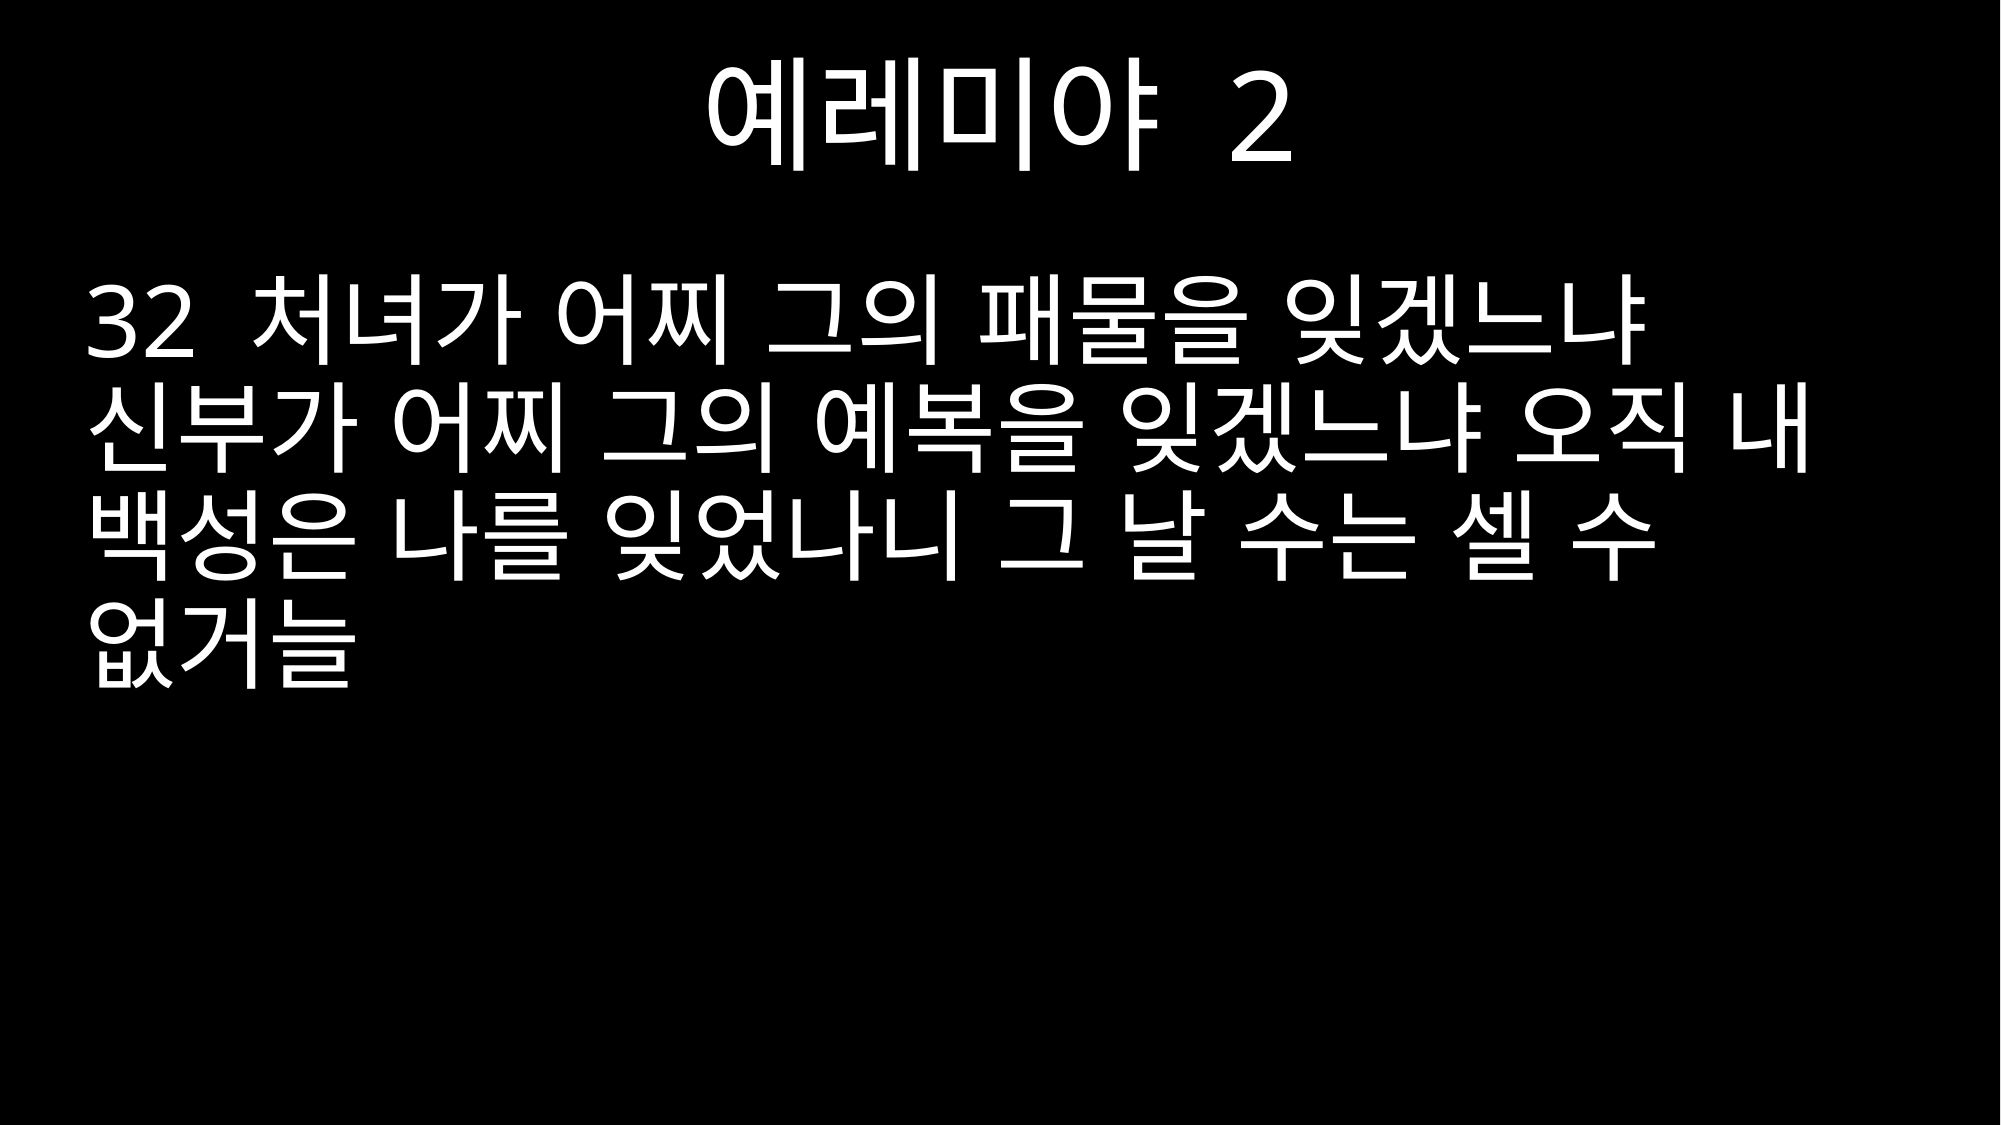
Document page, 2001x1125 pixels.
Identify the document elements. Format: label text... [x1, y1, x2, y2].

footer 예레미야 2 [0, 32, 2000, 192]
picture [0, 0, 2001, 1125]
list 32 처녀가 어찌 그의 패물을 잊겠느냐 신부가 어찌 그의 예복을 잊겠느냐 오직 내 백성은 나를 잊었나니 그 날 수는 셀 수 없거늘 [69, 263, 1953, 423]
